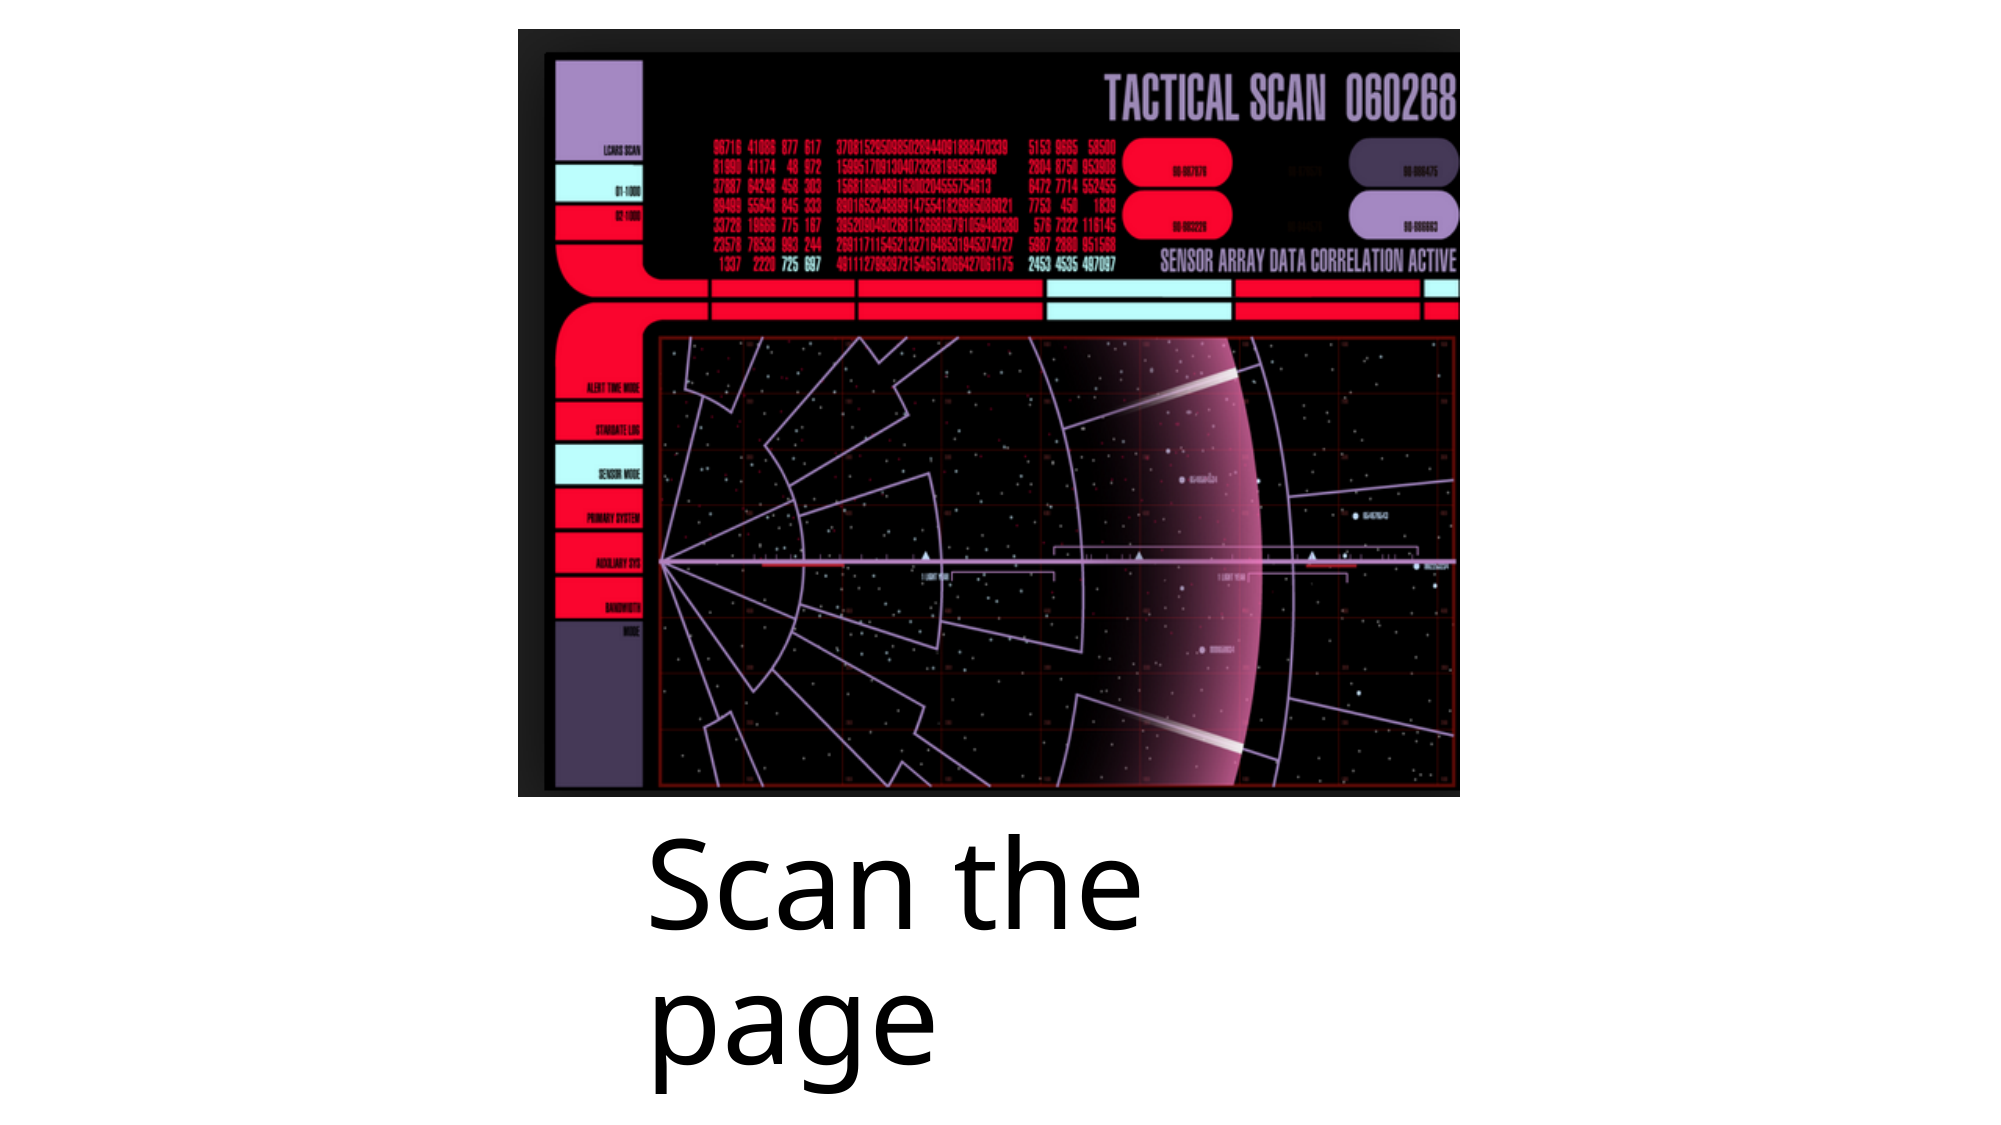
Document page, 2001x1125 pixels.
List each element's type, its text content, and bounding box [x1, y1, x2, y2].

picture [518, 29, 1460, 797]
title Scan the page [629, 847, 1487, 1066]
